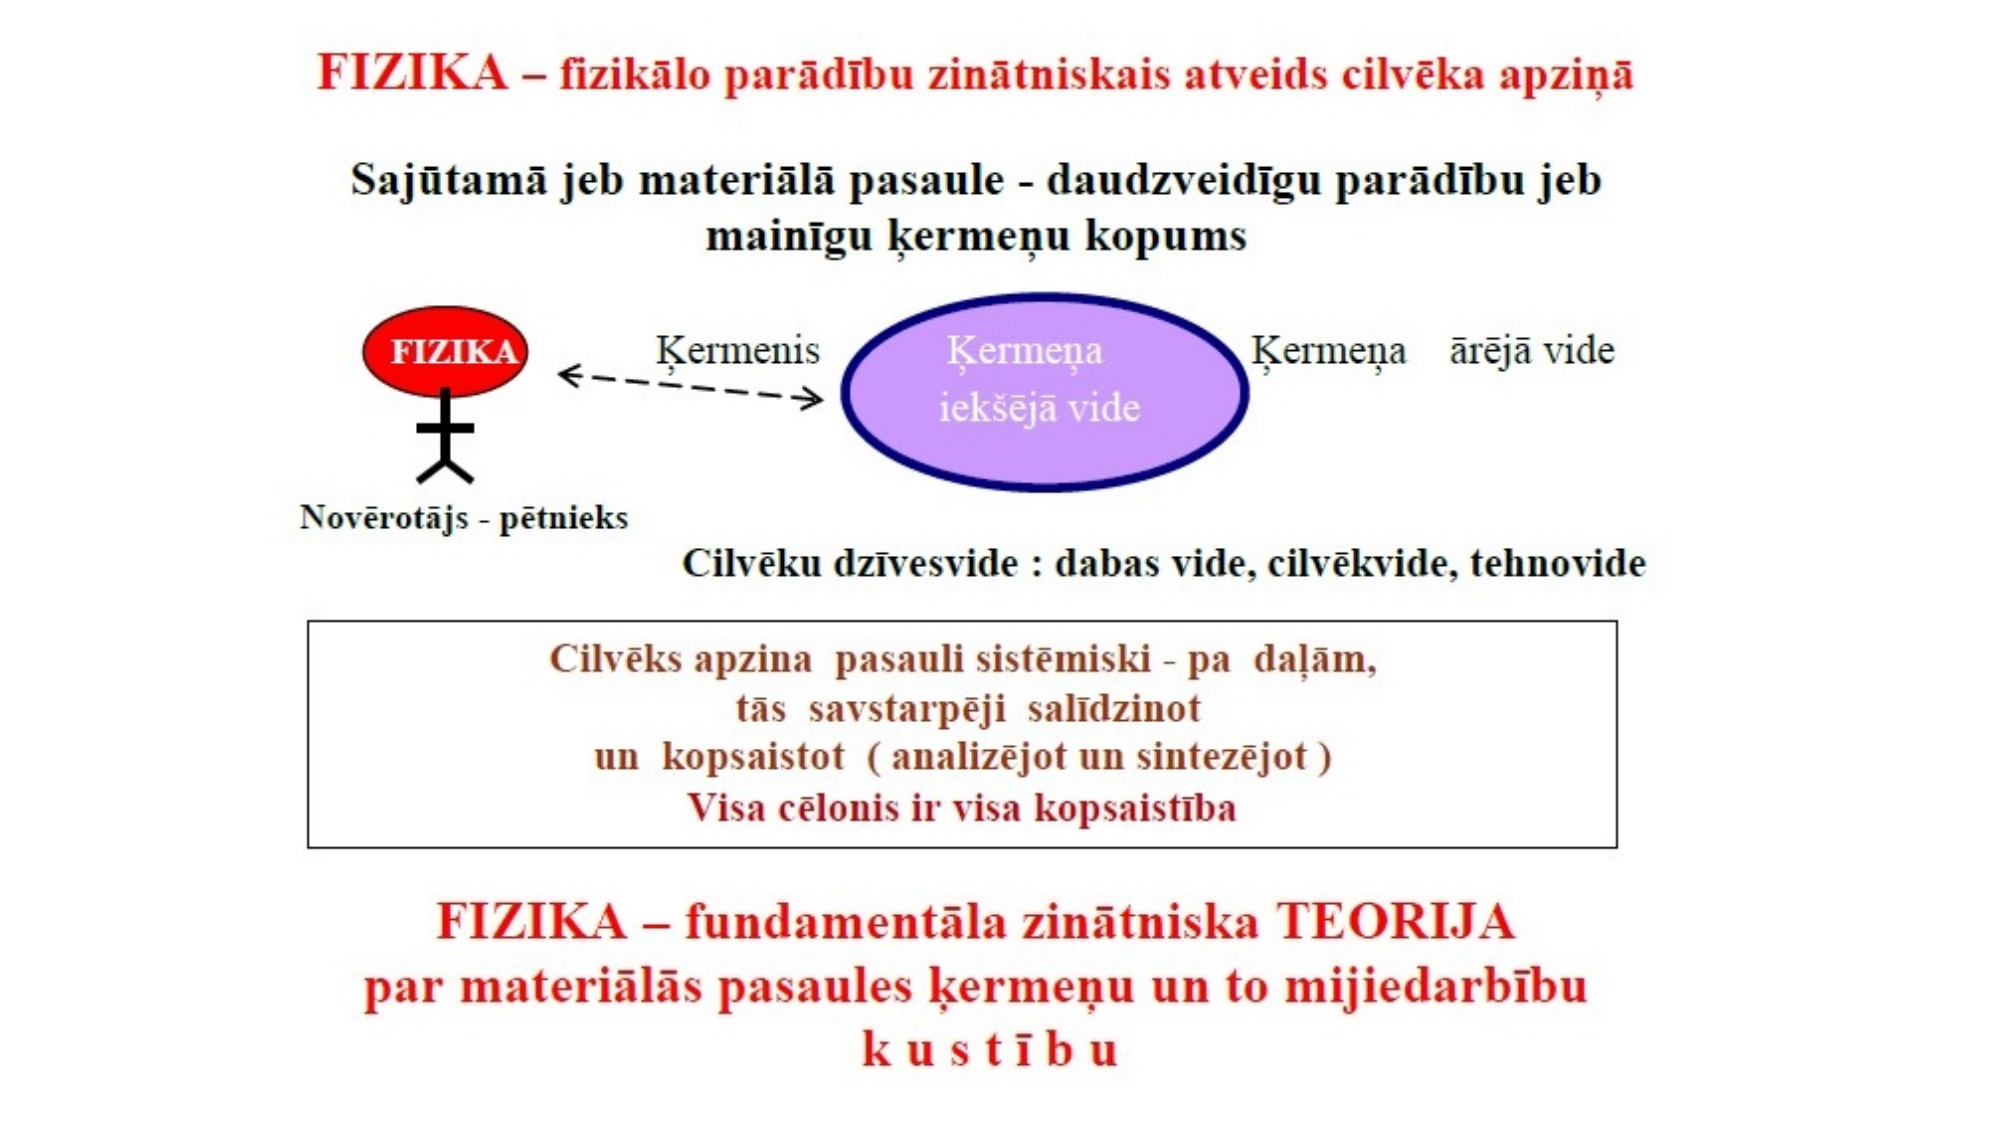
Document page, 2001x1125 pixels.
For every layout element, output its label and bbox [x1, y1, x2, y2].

picture [236, 0, 1712, 1096]
